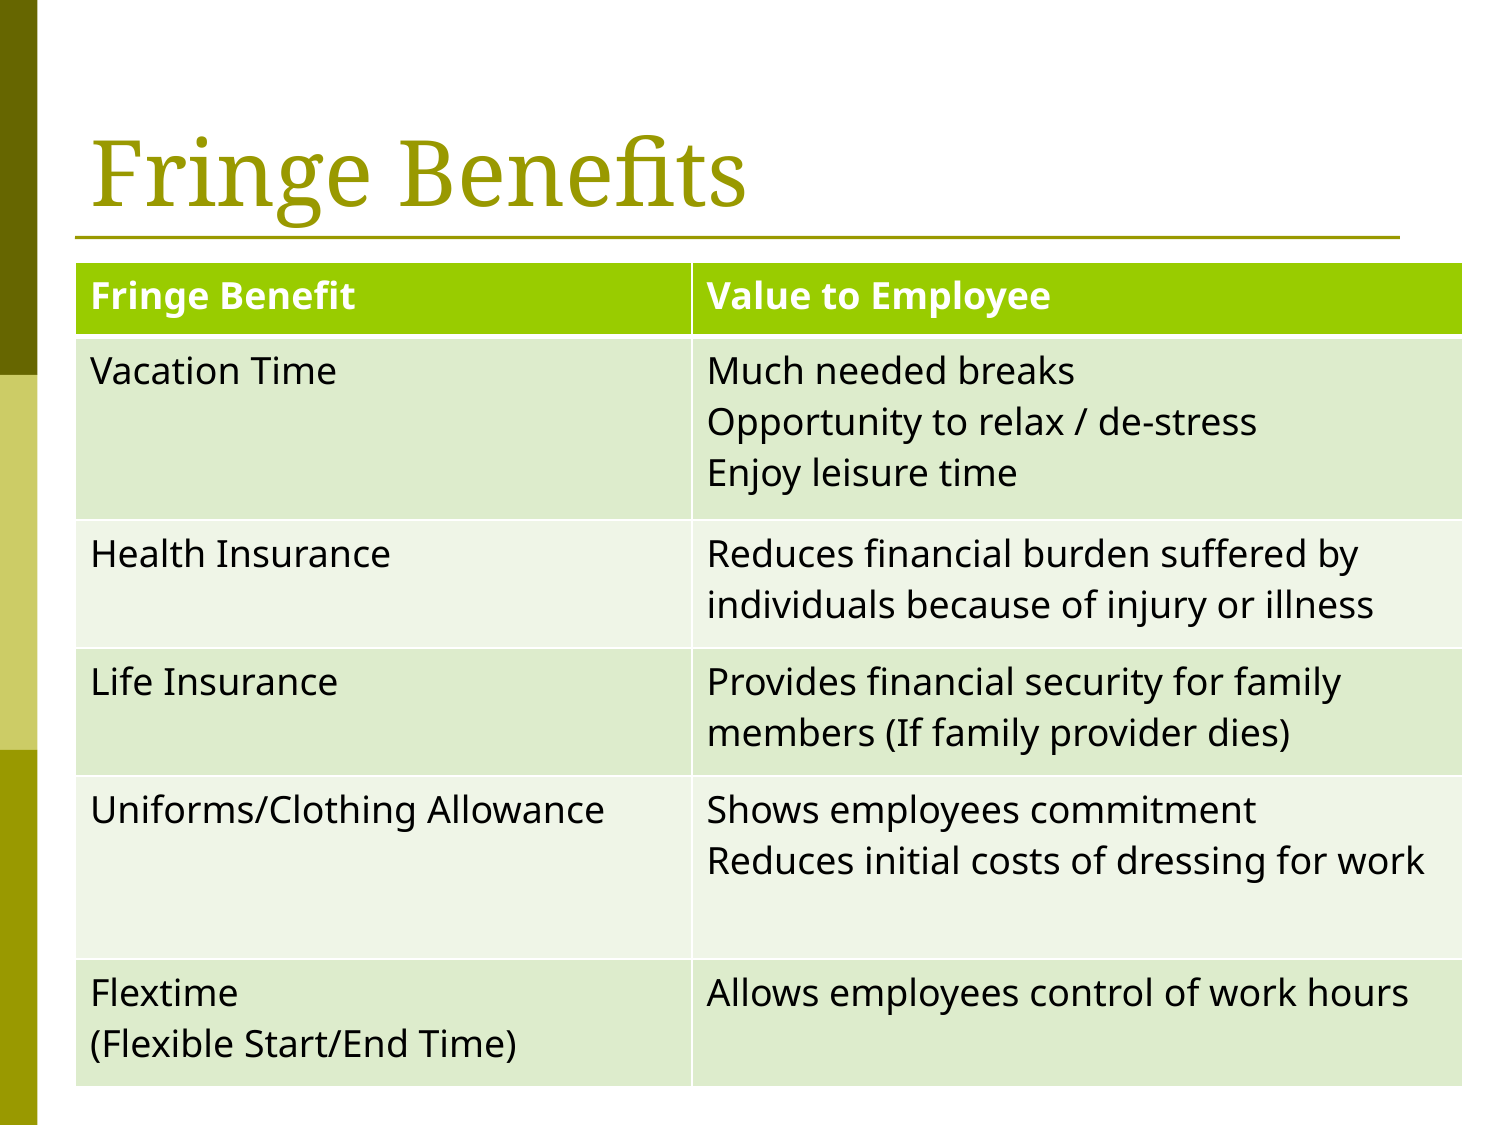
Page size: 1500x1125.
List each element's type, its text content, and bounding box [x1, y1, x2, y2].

table_cell Allows employees control of work hours [693, 960, 1462, 1086]
table_cell Provides financial security for family members (If family provider dies) [693, 649, 1462, 775]
table_cell Much needed breaks Opportunity to relax / de-stress Enjoy leisure time [693, 339, 1462, 519]
table_header Fringe Benefit [76, 263, 691, 334]
table_cell Vacation Time [76, 339, 691, 519]
table_cell Life Insurance [76, 649, 691, 775]
table_cell Health Insurance [76, 521, 691, 647]
title Fringe Benefits [74, 45, 1426, 233]
table_cell Uniforms/Clothing Allowance [76, 777, 691, 958]
table_header Value to Employee [693, 263, 1462, 334]
table_cell Shows employees commitment Reduces initial costs of dressing for work [693, 777, 1462, 958]
table_cell Reduces financial burden suffered by individuals because of injury or illness [693, 521, 1462, 647]
table_cell Flextime (Flexible Start/End Time) [76, 960, 691, 1086]
